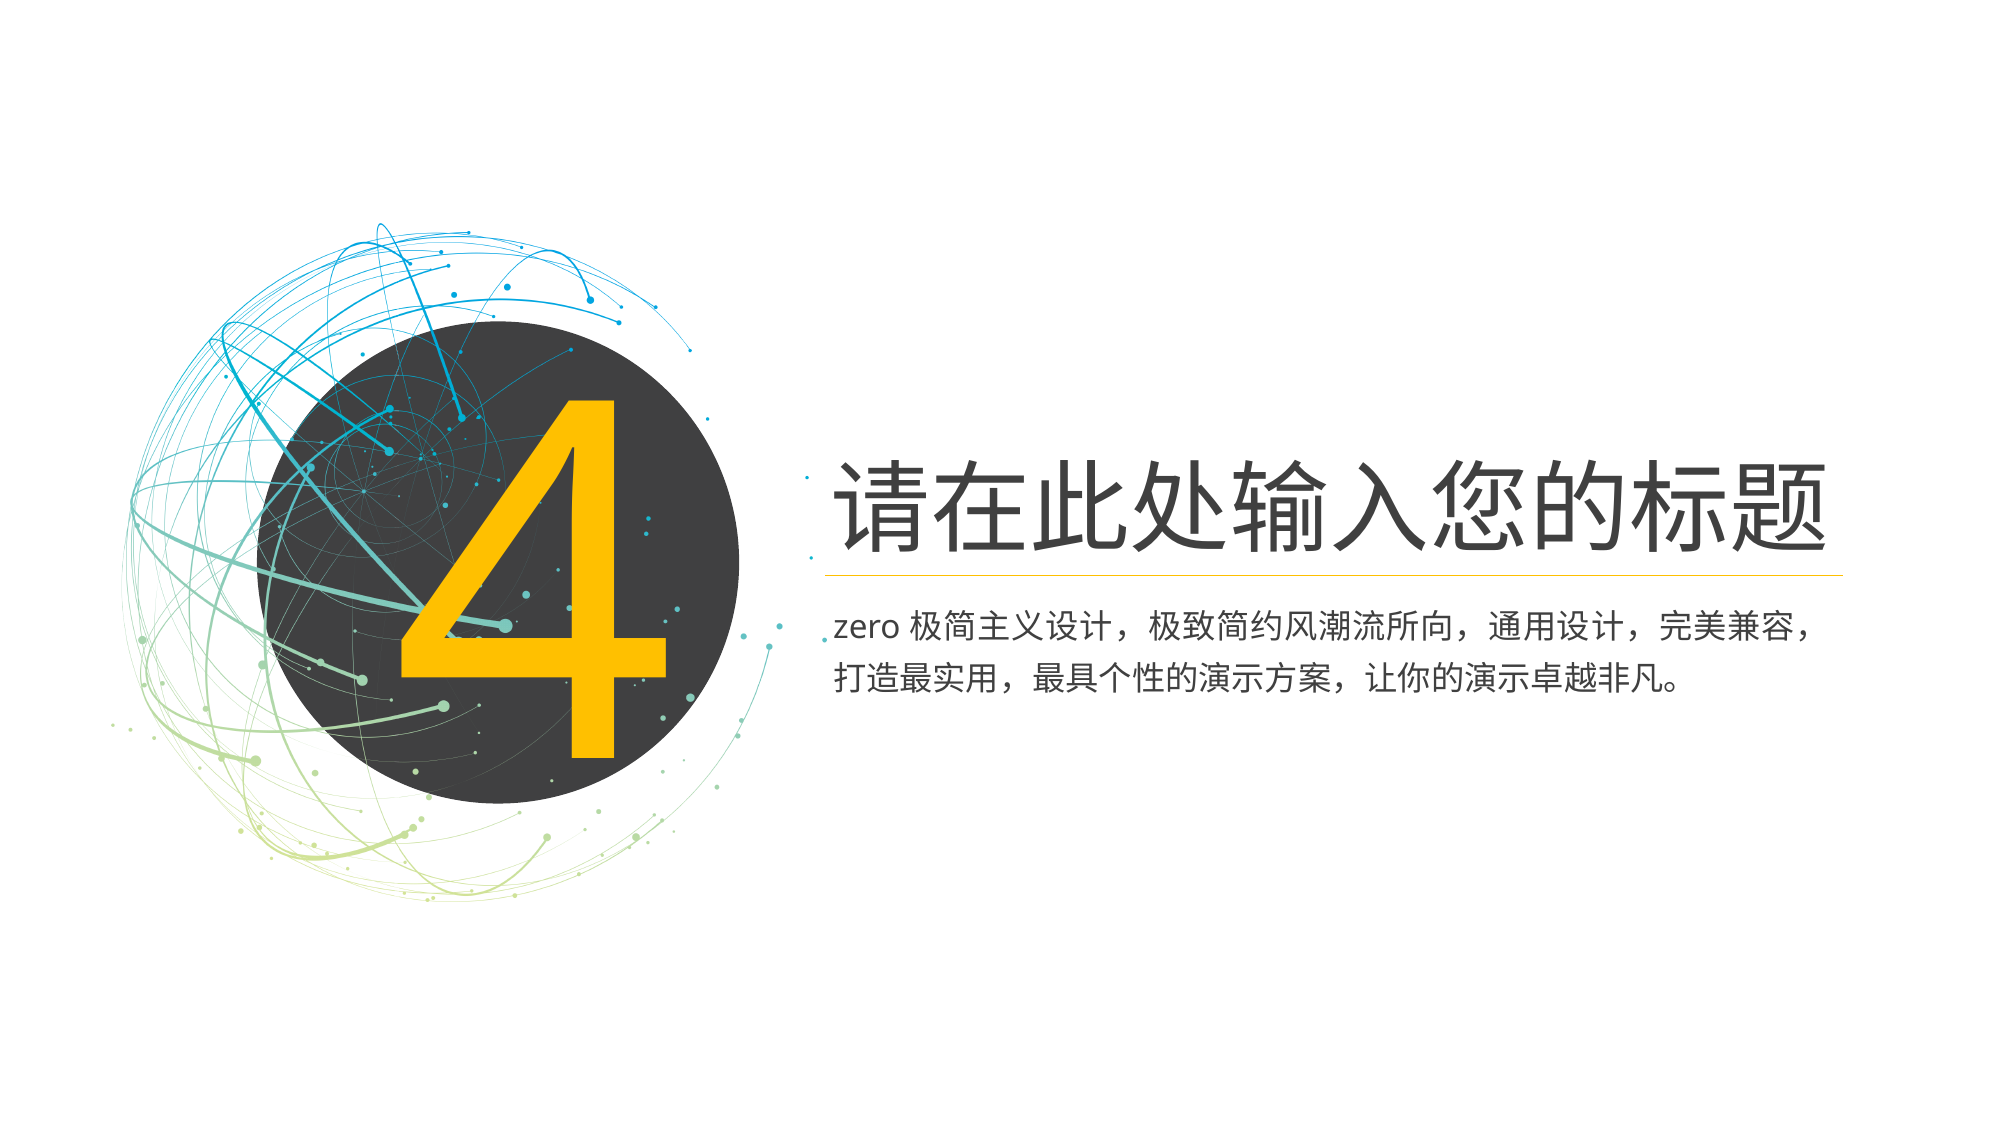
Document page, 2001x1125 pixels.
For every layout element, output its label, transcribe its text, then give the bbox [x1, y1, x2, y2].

text_box 请在此处输入您的标题 [827, 437, 1845, 572]
picture [111, 223, 827, 902]
text_box zero极简主义设计，极致简约风潮流所向，通用设计，完美兼容，打造最实用，最具个性的演示方案，让你的演示卓越非凡。 [827, 586, 1846, 720]
